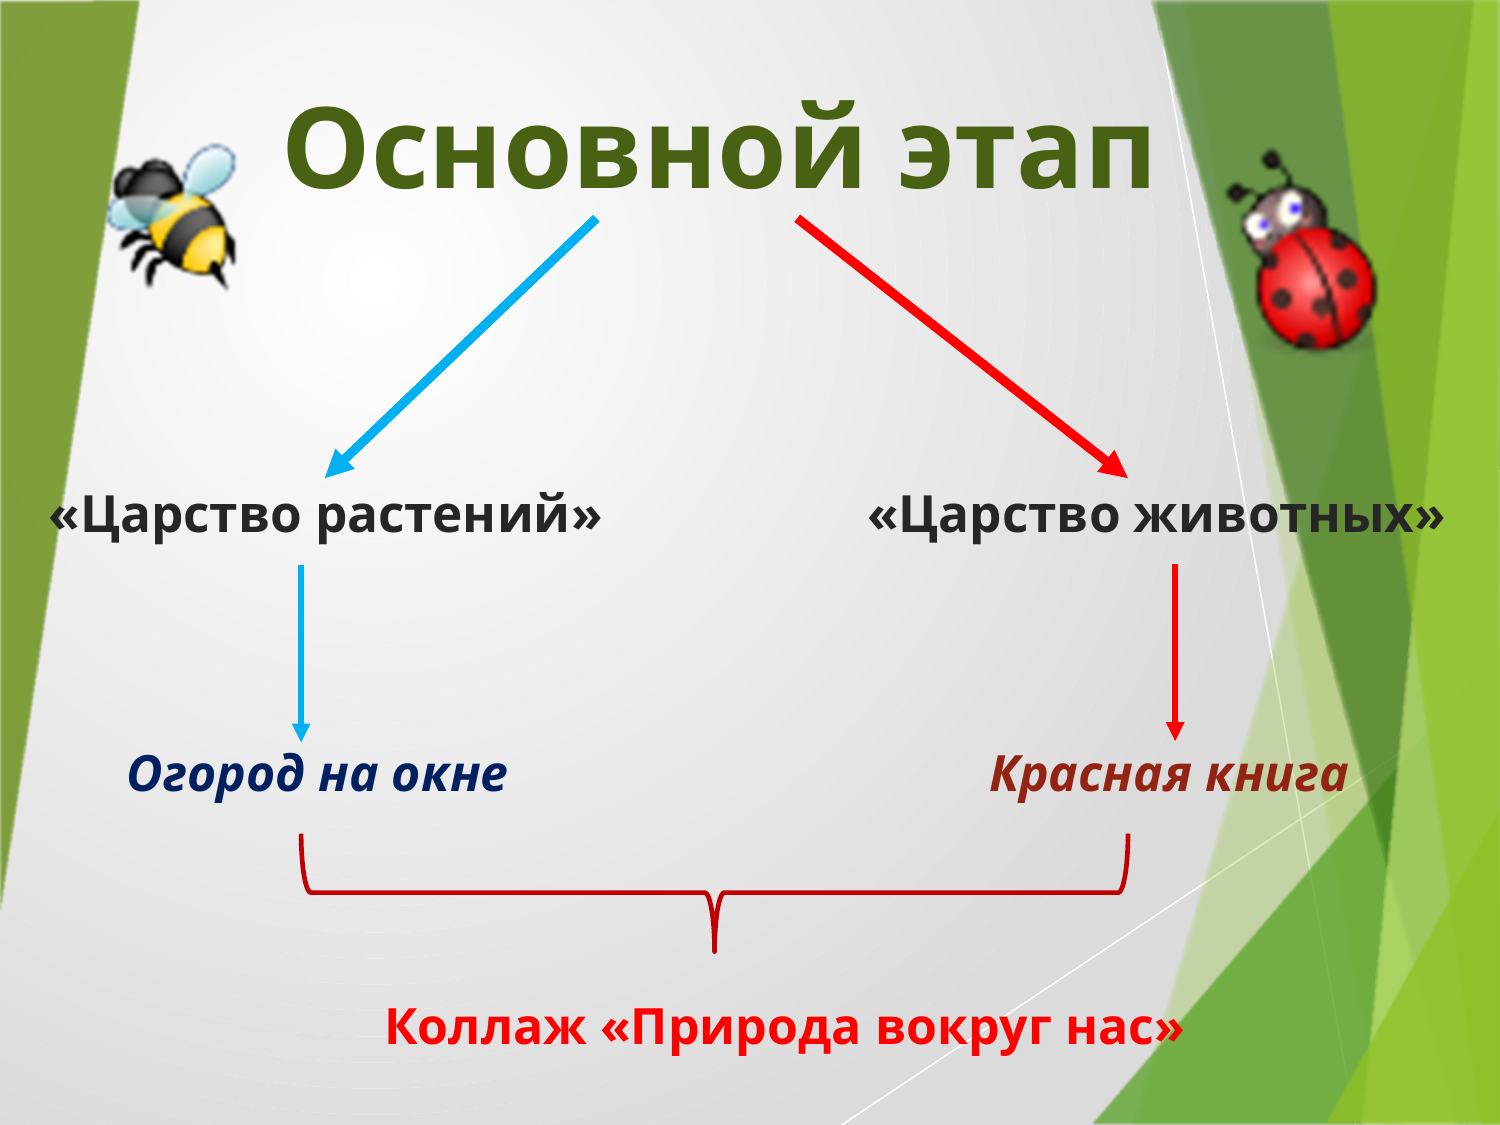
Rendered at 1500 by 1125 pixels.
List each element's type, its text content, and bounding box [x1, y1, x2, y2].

subtitle «Царство растений» «Царство животных» [33, 473, 1499, 654]
text_box Огород на окне [112, 733, 691, 809]
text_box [799, 220, 1127, 477]
picture [94, 141, 249, 296]
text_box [328, 221, 595, 477]
picture [1197, 144, 1422, 369]
text_box Красная книга [938, 733, 1400, 809]
text_box Коллаж «Природа вокруг нас» [324, 987, 1258, 1063]
title Основной этап [242, 42, 1198, 219]
text_box [300, 833, 1129, 953]
